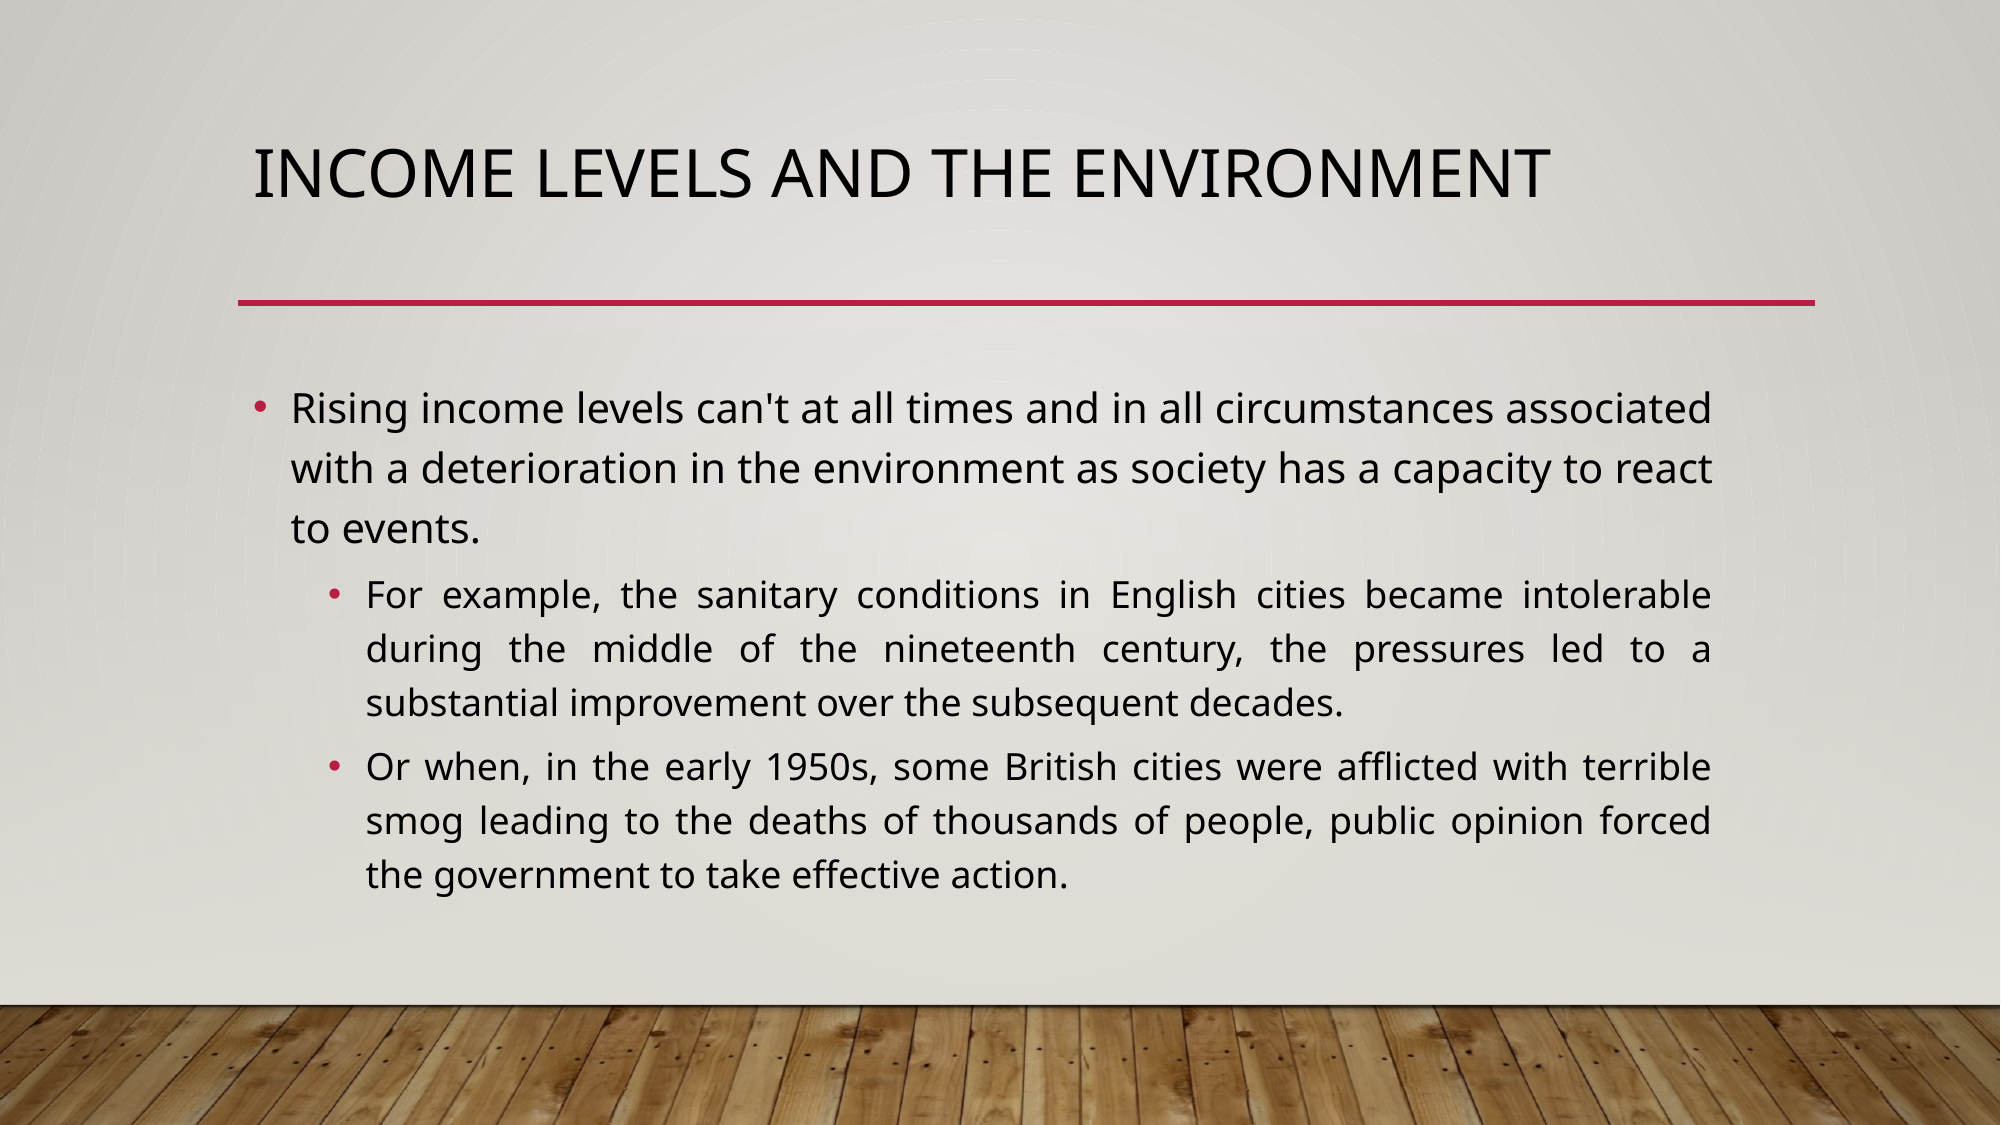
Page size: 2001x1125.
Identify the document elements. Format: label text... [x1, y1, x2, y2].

list Rising income levels can't at all times and in all circumstances associated with a deterioration in the environment as society has a capacity to react to events. For example, the sanitary conditions in English cities became intolerable during the middle of the nineteenth century, the pressures led to a substantial improvement over the subsequent decades. Or when, in the early 1950s, some British cities were afflicted with terrible smog leading to the deaths of thousands of people, public opinion forced the government to take effective action. [238, 364, 1729, 963]
picture [0, 1005, 2000, 1125]
title Income Levels and the Environment [238, 131, 1814, 305]
